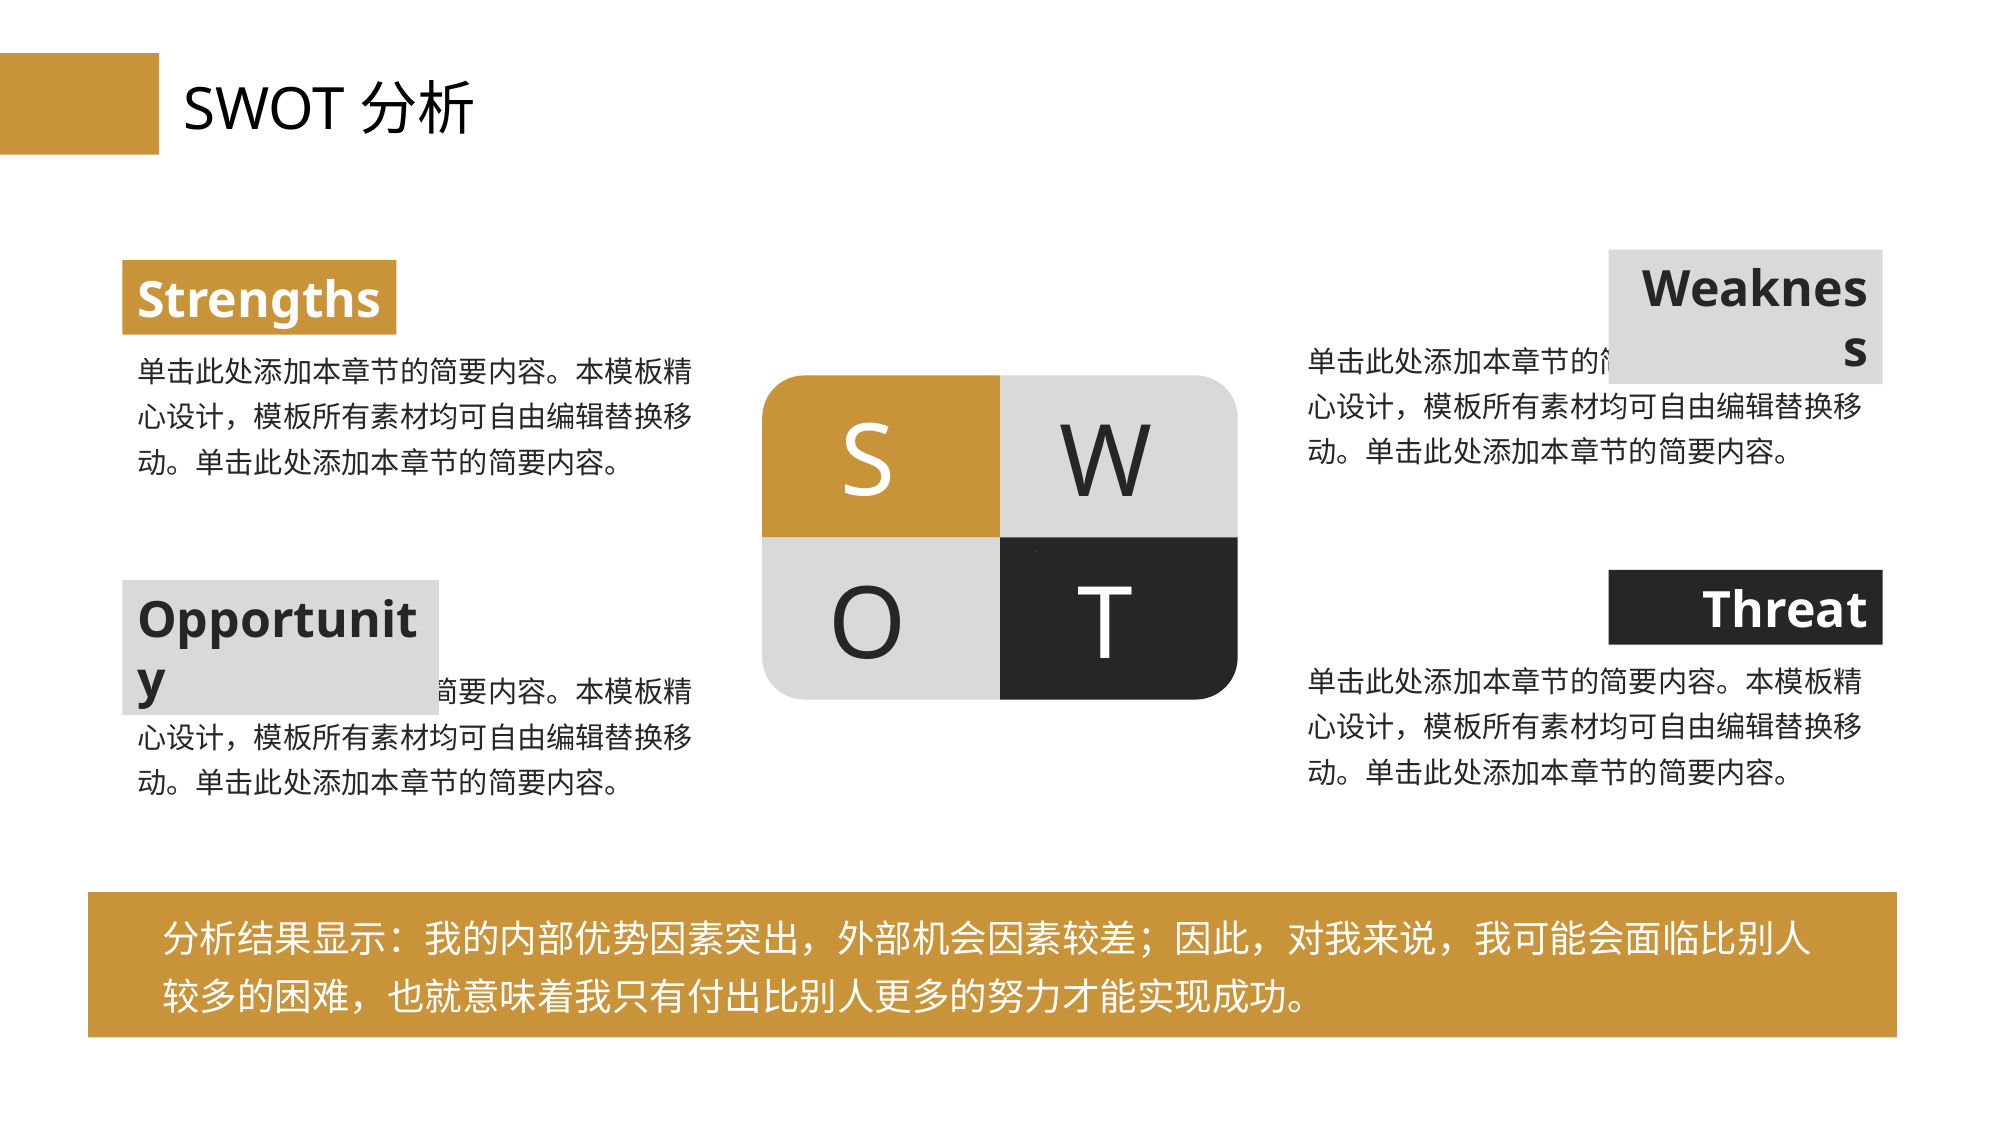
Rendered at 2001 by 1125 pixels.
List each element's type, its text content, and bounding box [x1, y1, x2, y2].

text_box 单击此处添加本章节的简要内容。本模板精心设计，模板所有素材均可自由编辑替换移动。单击此处添加本章节的简要内容。 [1292, 325, 1898, 477]
text_box 单击此处添加本章节的简要内容。本模板精心设计，模板所有素材均可自由编辑替换移动。单击此处添加本章节的简要内容。 [122, 655, 728, 807]
text_box 单击此处添加本章节的简要内容。本模板精心设计，模板所有素材均可自由编辑替换移动。单击此处添加本章节的简要内容。 [1292, 645, 1898, 797]
text_box W [1035, 388, 1202, 524]
text_box 分析结果显示：我的内部优势因素突出，外部机会因素较差；因此，对我来说，我可能会面临比别人较多的困难，也就意味着我只有付出比别人更多的努力才能实现成功。 [147, 894, 1851, 1026]
text_box Threat [1608, 569, 1883, 645]
text_box O [798, 550, 964, 686]
text_box [761, 374, 1001, 536]
text_box [1001, 374, 1239, 536]
text_box Weakness [1608, 249, 1883, 385]
text_box S [798, 388, 964, 524]
text_box Opportunity [122, 580, 439, 715]
text_box SWOT分析 [168, 63, 547, 149]
text_box [761, 536, 1001, 701]
text_box T [1035, 550, 1202, 686]
text_box 单击此处添加本章节的简要内容。本模板精心设计，模板所有素材均可自由编辑替换移动。单击此处添加本章节的简要内容。 [122, 335, 728, 487]
text_box [0, 52, 160, 156]
text_box [87, 891, 1898, 1038]
text_box [1001, 536, 1239, 701]
text_box Strengths [122, 259, 397, 335]
